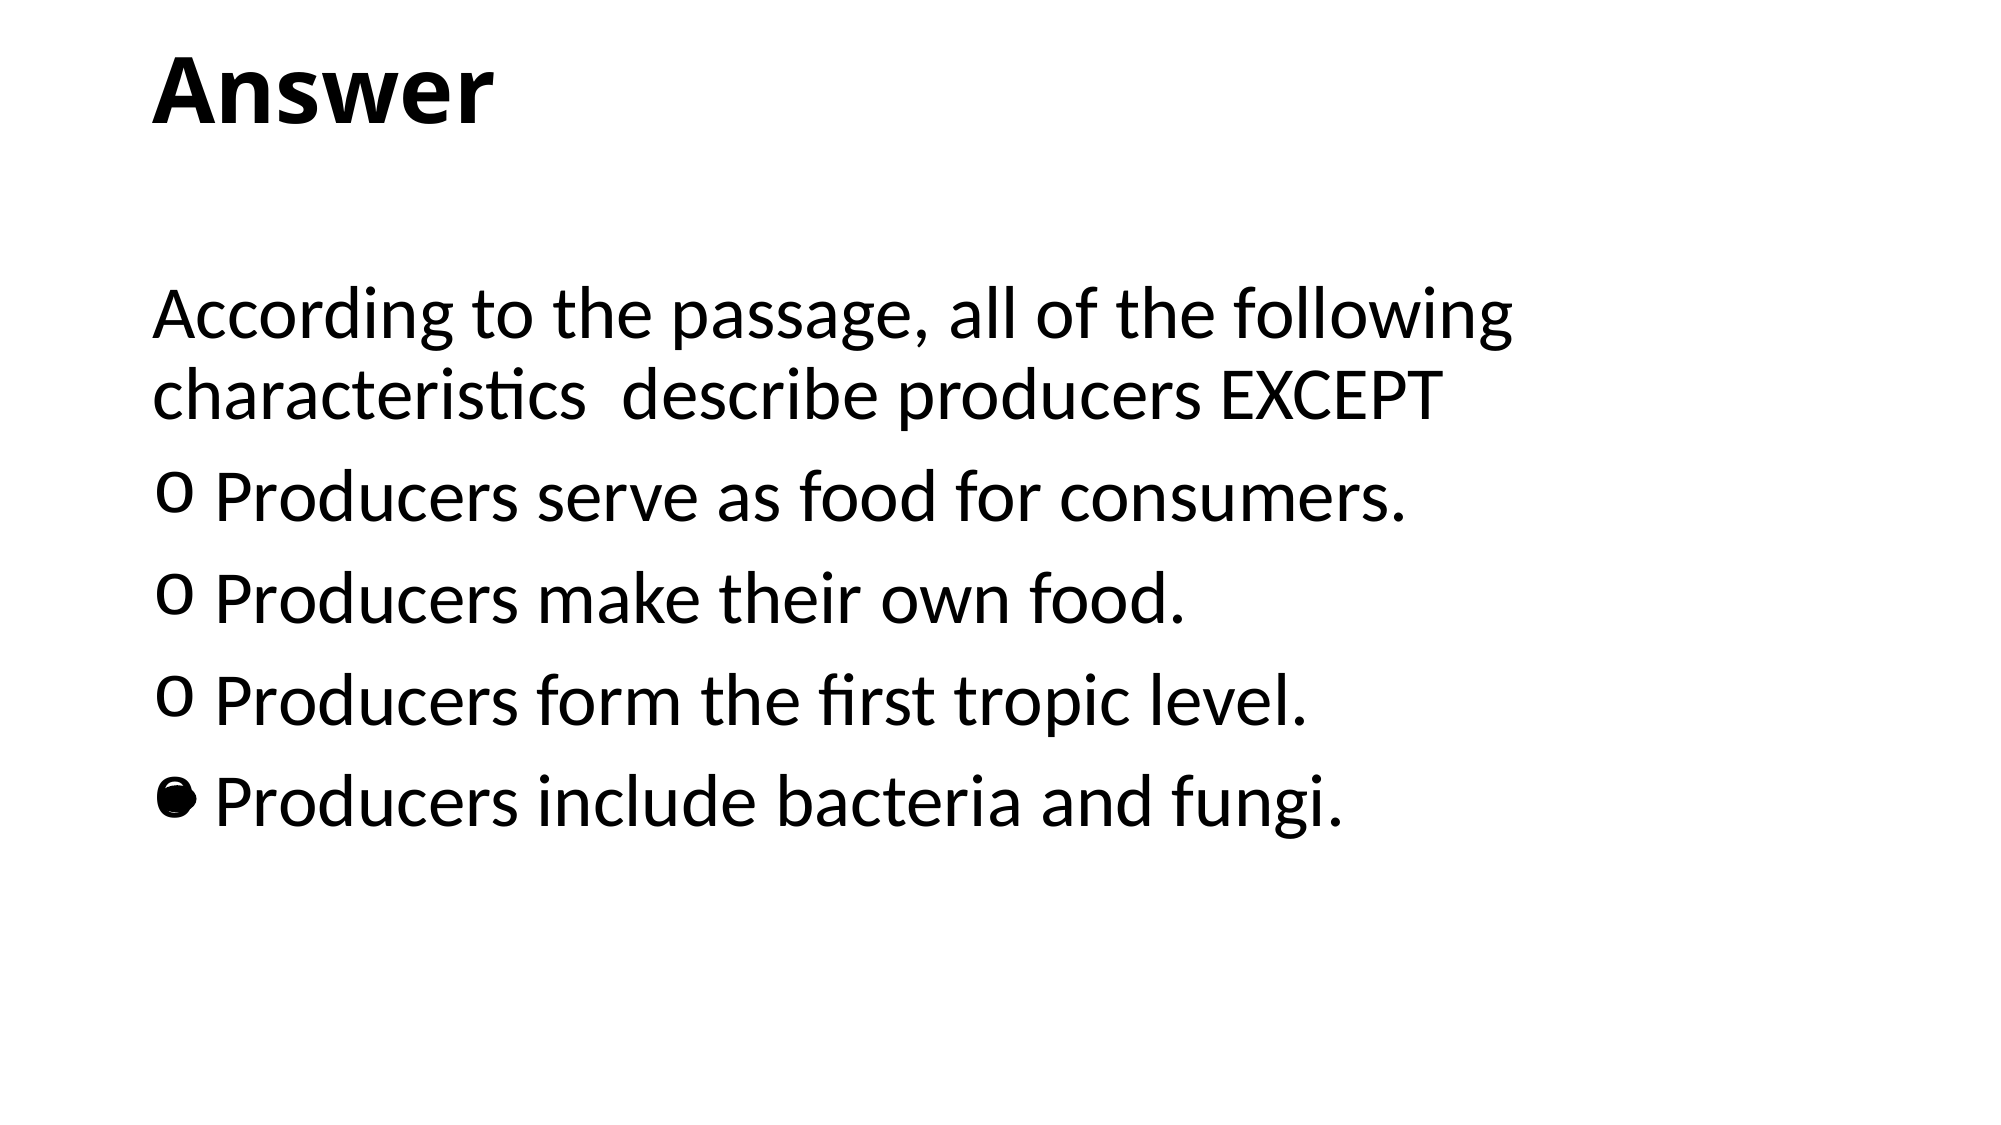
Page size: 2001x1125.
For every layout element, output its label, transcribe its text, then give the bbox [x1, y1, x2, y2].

list According to the passage, all of the following characteristics describe producers EXCEPT Producers serve as food for consumers. Producers make their own food. Producers form the first tropic level. Producers include bacteria and fungi. [137, 155, 1863, 1089]
title Answer [137, 0, 1863, 155]
text_box [156, 784, 198, 814]
